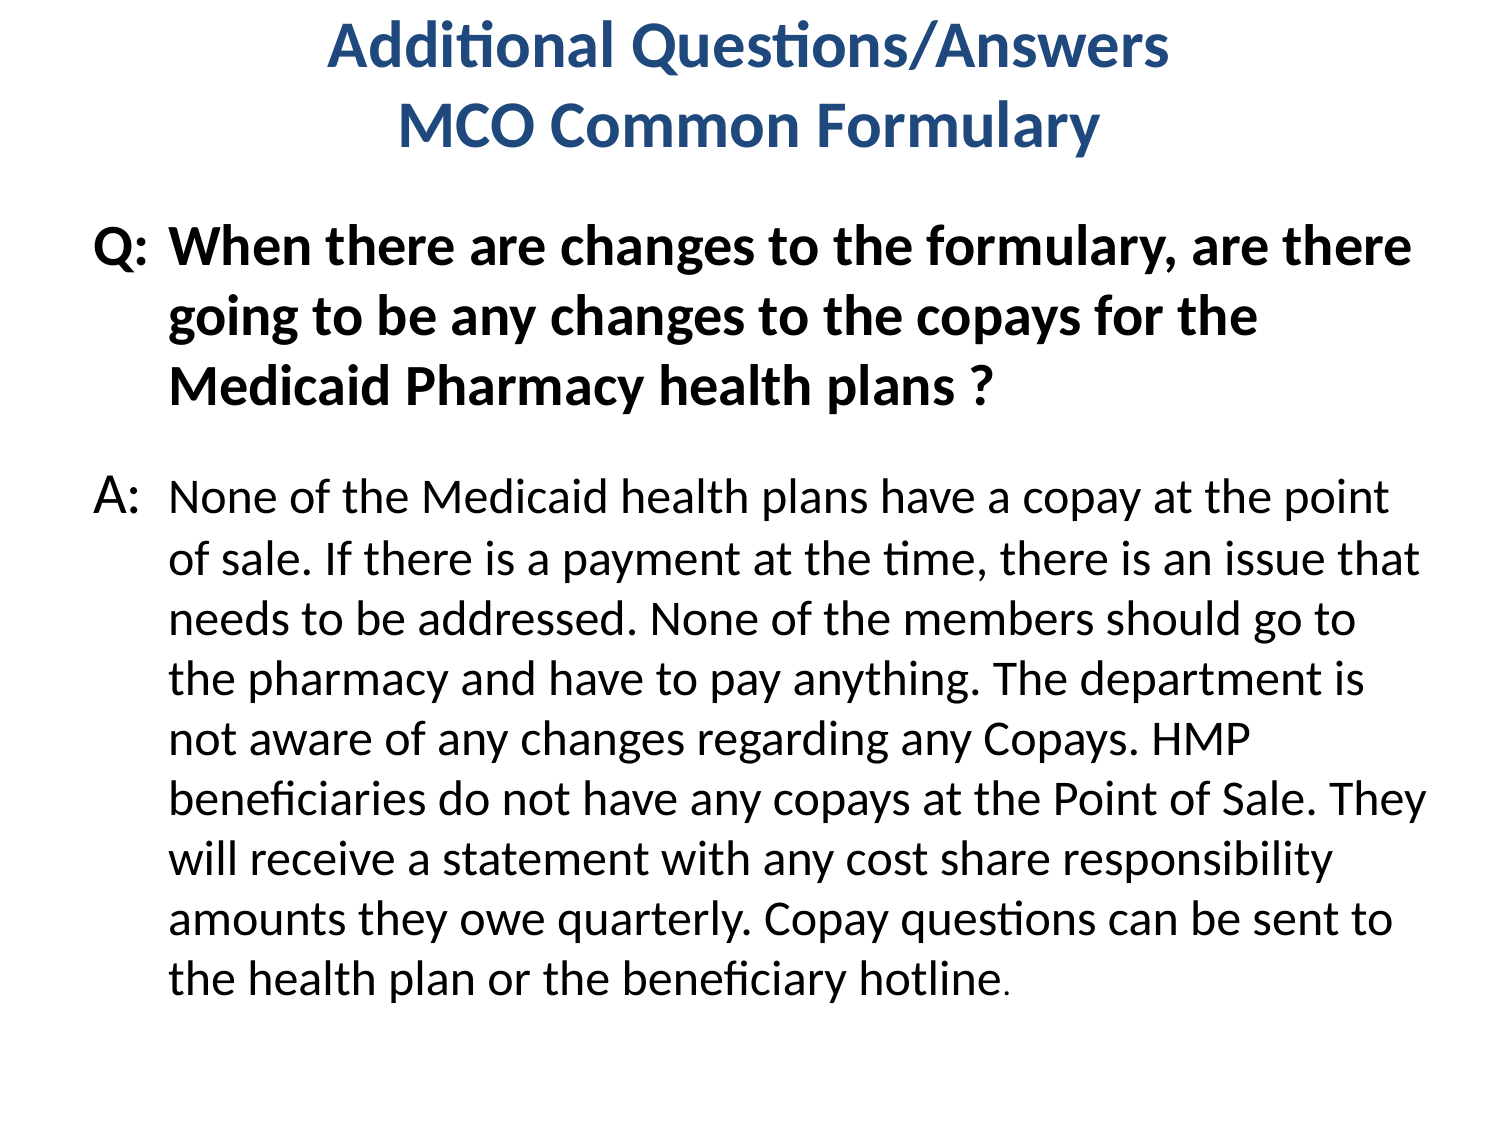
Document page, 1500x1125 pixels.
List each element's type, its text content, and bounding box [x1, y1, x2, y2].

list Q: When there are changes to the formulary, are there going to be any changes to the copays for the Medicaid Pharmacy health plans ? A: None of the Medicaid health plans have a copay at the point of sale. If there is a payment at the time, there is an issue that needs to be addressed. None of the members should go to the pharmacy and have to pay anything. The department is not aware of any changes regarding any Copays. HMP beneficiaries do not have any copays at the Point of Sale. They will receive a statement with any cost share responsibility amounts they owe quarterly. Copay questions can be sent to the health plan or the beneficiary hotline. [78, 200, 1450, 1038]
title Additional Questions/Answers MCO Common Formulary [49, 37, 1450, 125]
